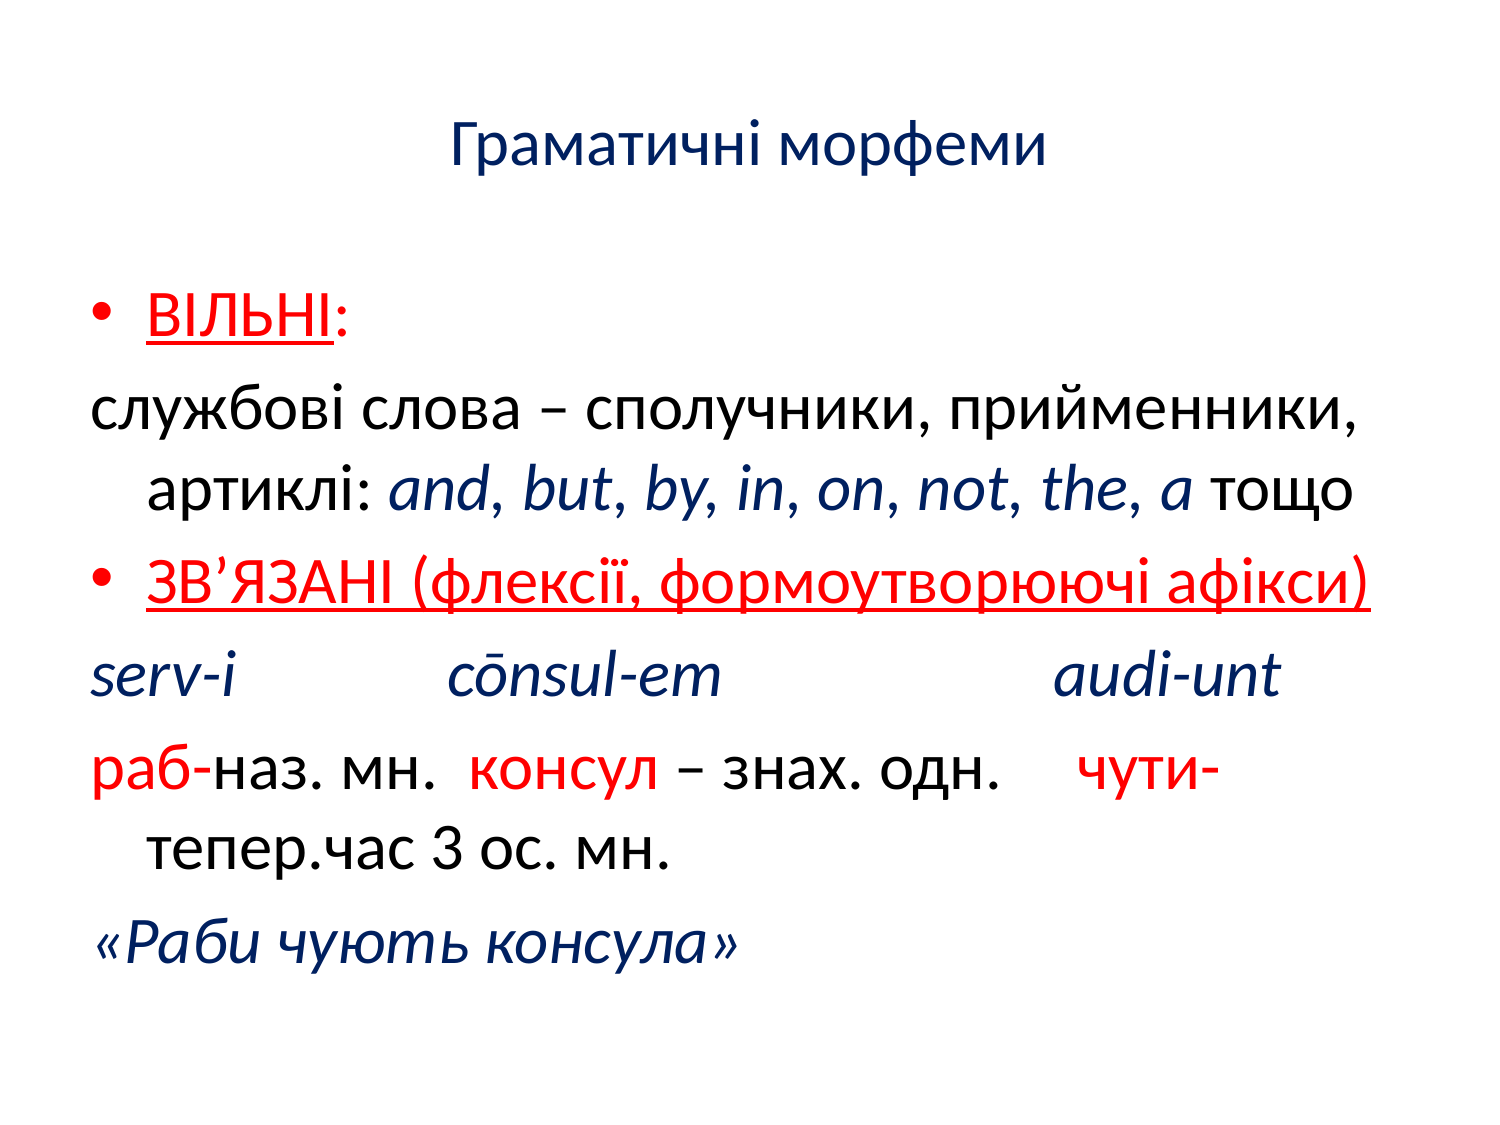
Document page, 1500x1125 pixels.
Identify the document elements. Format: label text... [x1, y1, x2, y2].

list ВІЛЬНІ: службові слова – сполучники, прийменники, артиклі: and, but, by, in, on, not, the, a тощо ЗВ’ЯЗАНІ (флексії, формоутворюючі афікси) serv-i cōnsul-em audi-unt раб-наз. мн. консул – знах. одн. чути-тепер.час 3 ос. мн. «Раби чують консула» [75, 262, 1425, 1005]
title Граматичні морфеми [75, 45, 1425, 233]
